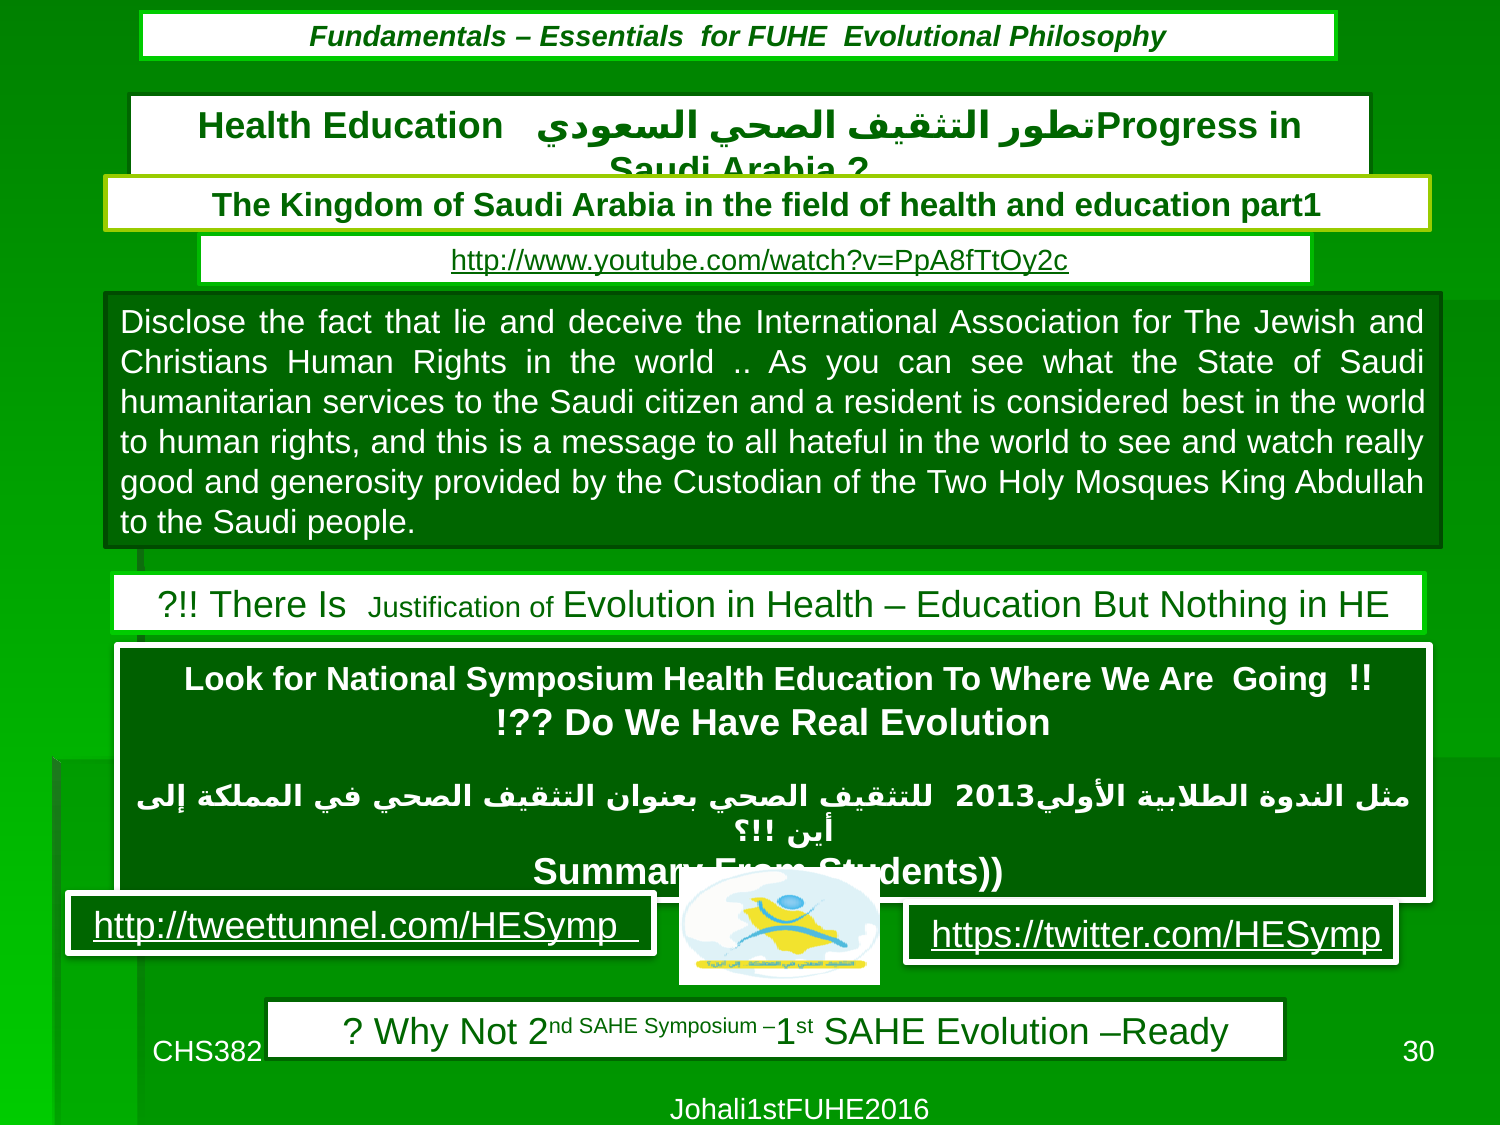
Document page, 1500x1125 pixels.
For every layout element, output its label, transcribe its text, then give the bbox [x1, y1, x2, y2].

text_box The Kingdom of Saudi Arabia in the field of health and education part1 [103, 174, 1432, 232]
slide_number CHS382 [137, 1024, 450, 1103]
text_box There Is Justification of Evolution in Health – Education But Nothing in HE !!? [110, 571, 1427, 635]
text_box http://www.youtube.com/watch?v=PpA8fTtOy2c [197, 232, 1314, 286]
text_box http://tweettunnel.com/HESymp [65, 890, 657, 956]
text_box Why Not 2nd SAHE Symposium –1st SAHE Evolution –Ready ? [264, 997, 1287, 1061]
footer Johali1stFUHE2016 [562, 1082, 1038, 1125]
text_box Health Education تطور التثقيف الصحي السعوديProgress in Saudi Arabia ? [127, 92, 1373, 174]
text_box https://twitter.com/HESymp [903, 899, 1399, 965]
slide_number 30 [1137, 1024, 1451, 1103]
text_box Fundamentals – Essentials for FUHE Evolutional Philosophy [139, 10, 1338, 61]
text_box Disclose the fact that lie and deceive the International Association for The Jewish and Christians Human Rights in the world .. As you can see what the State of Saudi humanitarian services to the Saudi citizen and a resident is considered﻿ best in the world to human rights, and this is a message to all hateful in the world to see and watch really good and generosity provided by the Custodian of the Two Holy Mosques King Abdullah to the Saudi people. [103, 291, 1443, 549]
text_box Look for National Symposium Health Education To Where We Are Going !! Do We Have Real Evolution ??! مثل الندوة الطلابية الأولي2013 للتثقيف الصحي بعنوان التثقيف الصحي في المملكة إلى أين !!؟ ((Summary From Students [114, 642, 1433, 903]
picture [679, 866, 880, 985]
